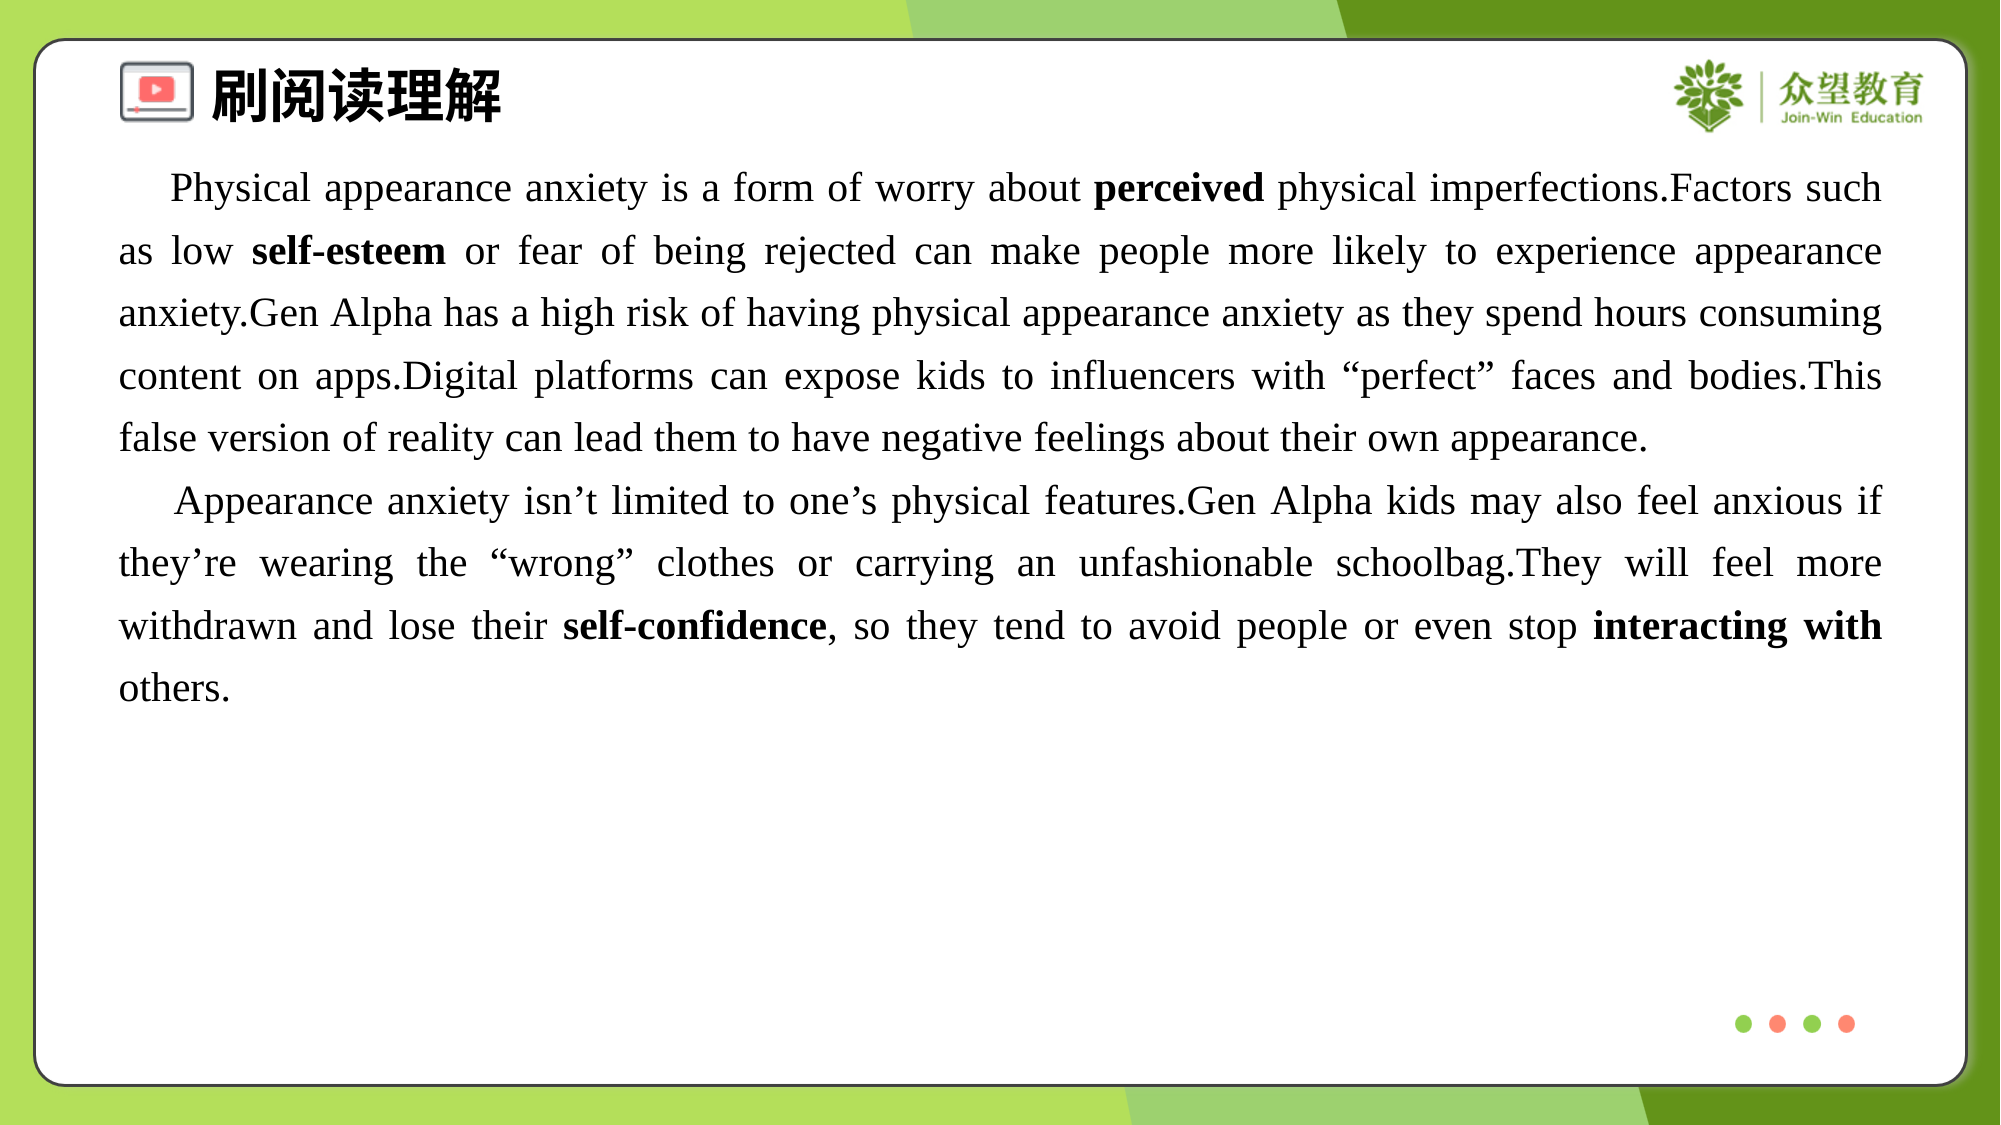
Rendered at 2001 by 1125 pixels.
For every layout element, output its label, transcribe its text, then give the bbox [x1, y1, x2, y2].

picture [0, 0, 2000, 1125]
text_box Physical appearance anxiety is a form of worry about perceived physical imperfections.Factors such as low self-esteem or fear of being rejected can make people more likely to experience appearance anxiety.Gen Alpha has a high risk of having physical appearance anxiety as they spend hours consuming content on apps.Digital platforms can expose kids to influencers with “perfect” faces and bodies.This false version of reality can lead them to have negative feelings about their own appearance. Appearance anxiety isn’t limited to one’s physical features.Gen Alpha kids may also feel anxious if they’re wearing the “wrong” clothes or carrying an unfashionable schoolbag.They will feel more withdrawn and lose their self-confidence, so they tend to avoid people or even stop interacting with others.#1.4 [118, 147, 1883, 767]
